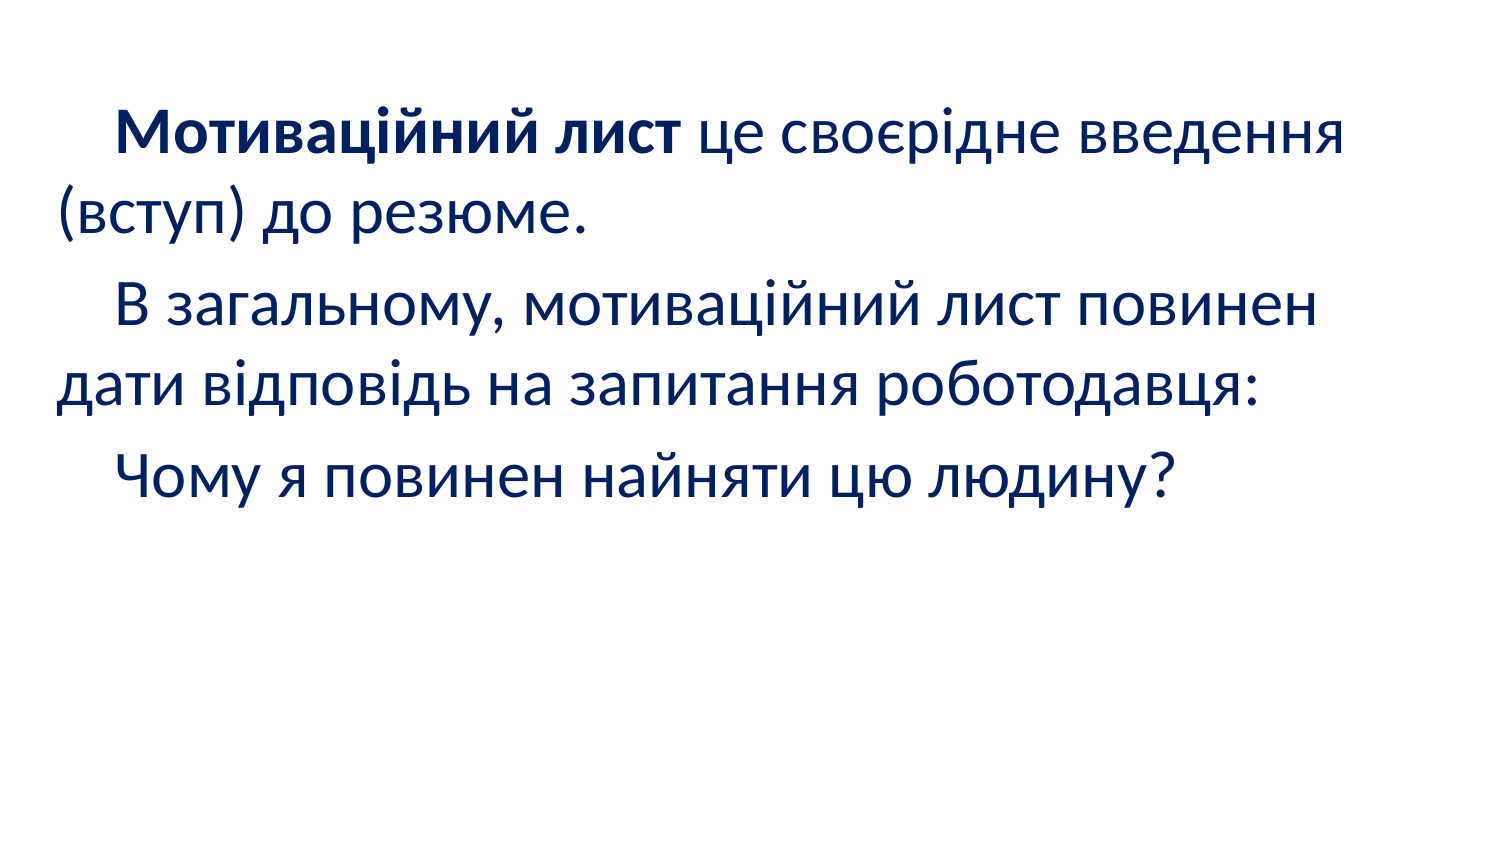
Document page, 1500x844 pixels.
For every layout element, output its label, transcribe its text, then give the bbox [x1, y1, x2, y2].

list Мотиваційний лист це своєрідне введення (вступ) до резюме. В загальному, мотиваційний лист повинен дати відповідь на запитання роботодавця: Чому я повинен найняти цю людину? [41, 79, 1459, 801]
